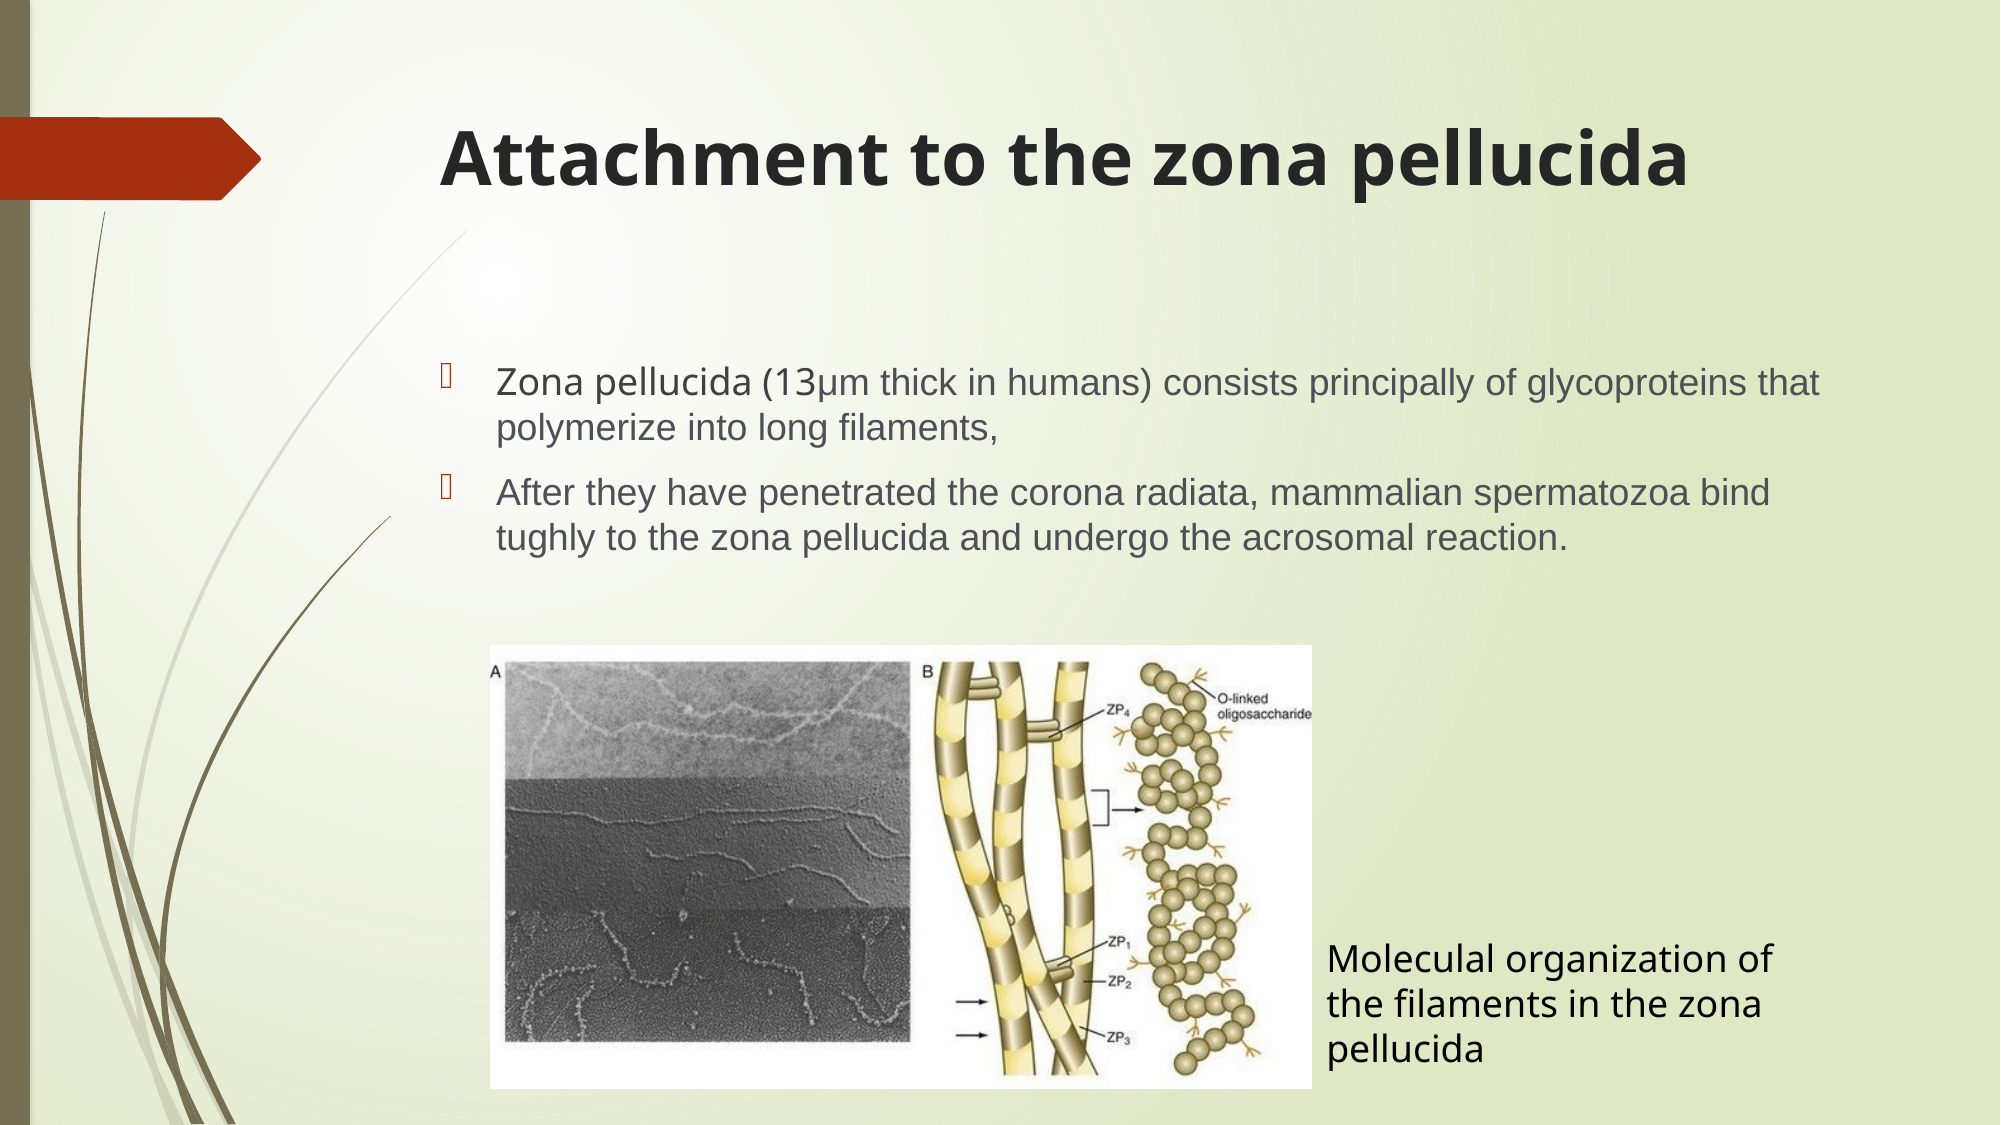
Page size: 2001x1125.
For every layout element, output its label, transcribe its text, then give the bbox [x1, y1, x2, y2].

list Zona pellucida (13μm thick in humans) consists principally of glycoproteins that polymerize into long filaments, After they have penetrated the corona radiata, mammalian spermatozoa bind tughly to the zona pellucida and undergo the acrosomal reaction. [424, 350, 1888, 970]
text_box Moleculal organization of the filaments in the zona pellucida [1316, 927, 1830, 1077]
title Attachment to the zona pellucida [425, 102, 1888, 313]
picture [490, 645, 1312, 1090]
